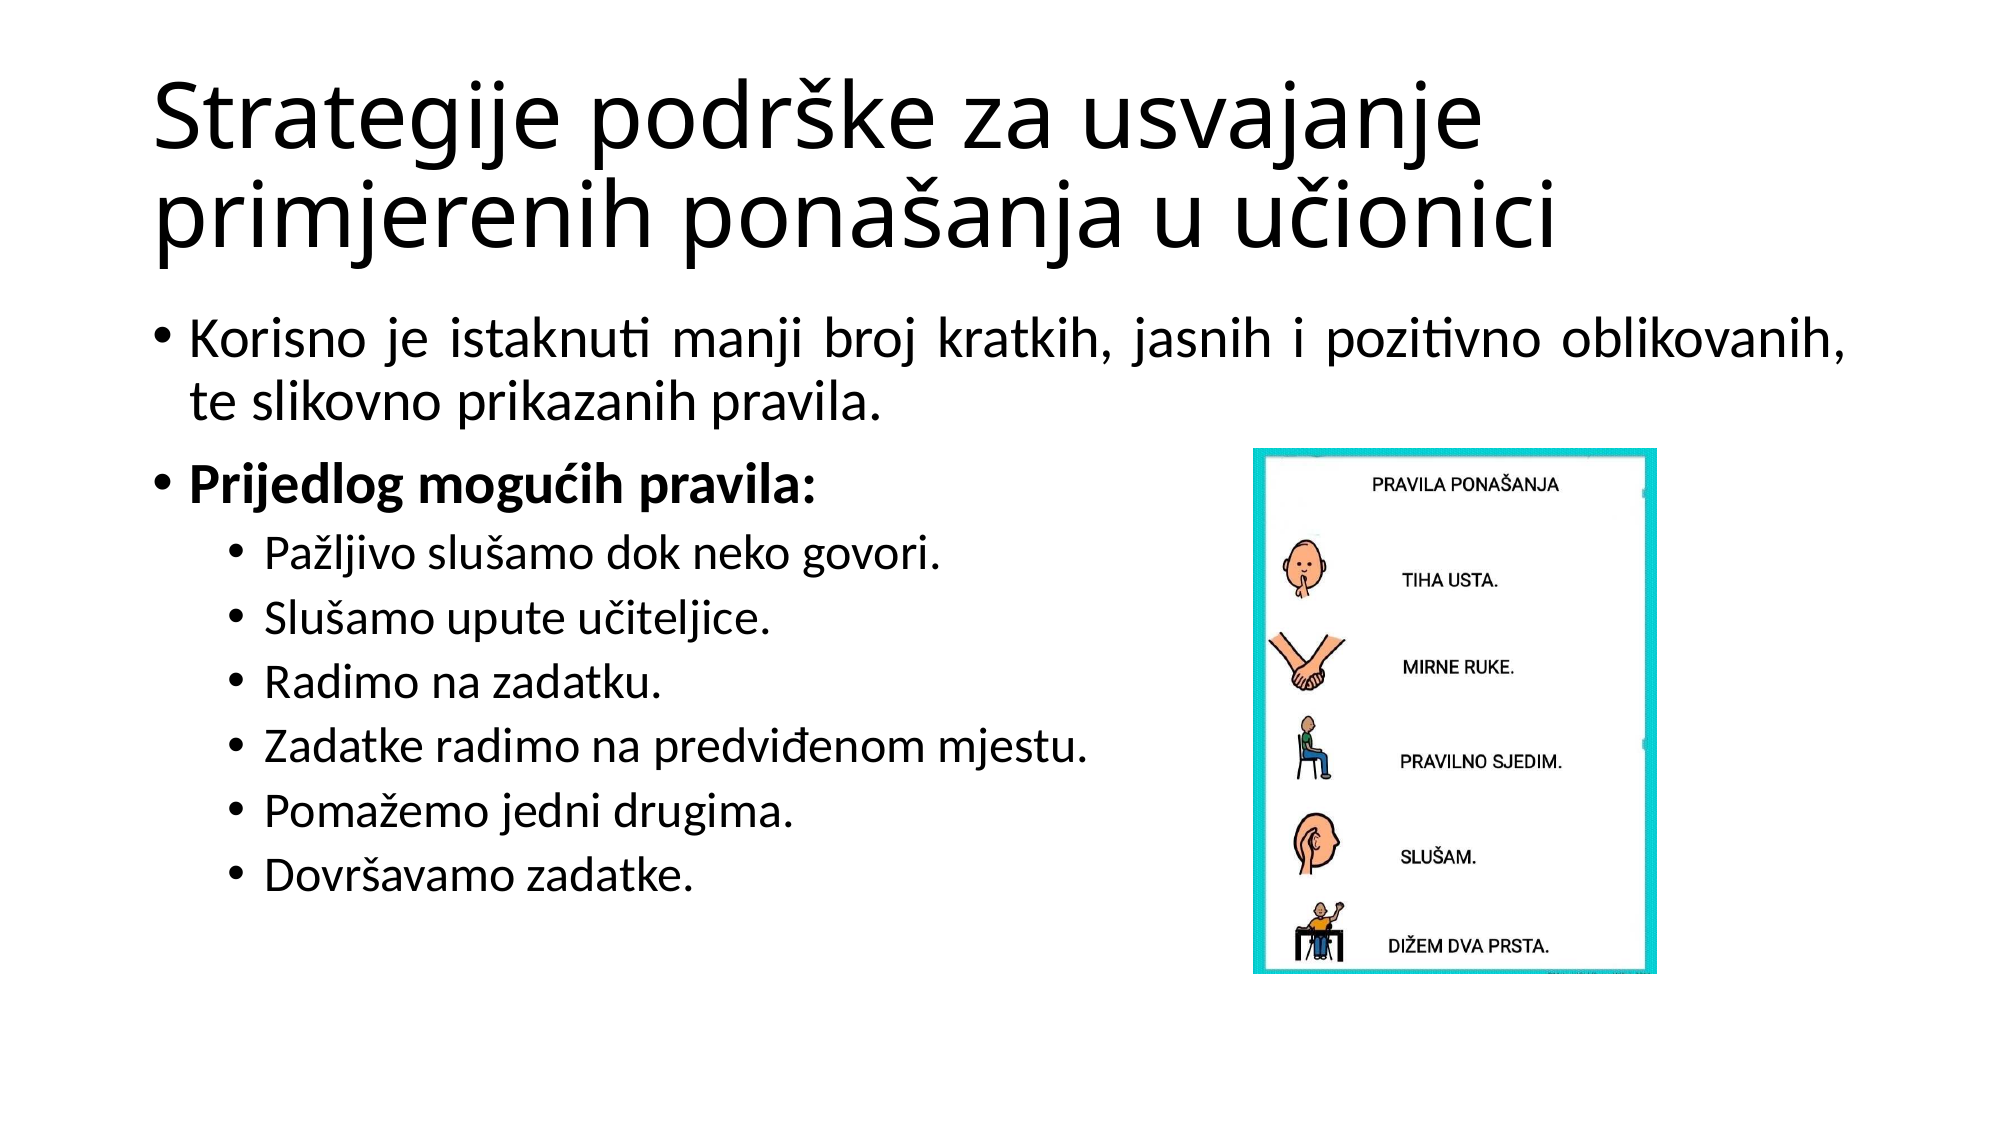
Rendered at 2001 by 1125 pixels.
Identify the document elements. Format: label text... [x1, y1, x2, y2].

list Korisno je istaknuti manji broj kratkih, jasnih i pozitivno oblikovanih, te slikovno prikazanih pravila. Prijedlog mogućih pravila: Pažljivo slušamo dok neko govori. Slušamo upute učiteljice. Radimo na zadatku. Zadatke radimo na predviđenom mjestu. Pomažemo jedni drugima. Dovršavamo zadatke. [137, 299, 1863, 1014]
title Strategije podrške za usvajanje primjerenih ponašanja u učionici [137, 59, 1863, 278]
picture [1253, 448, 1657, 974]
